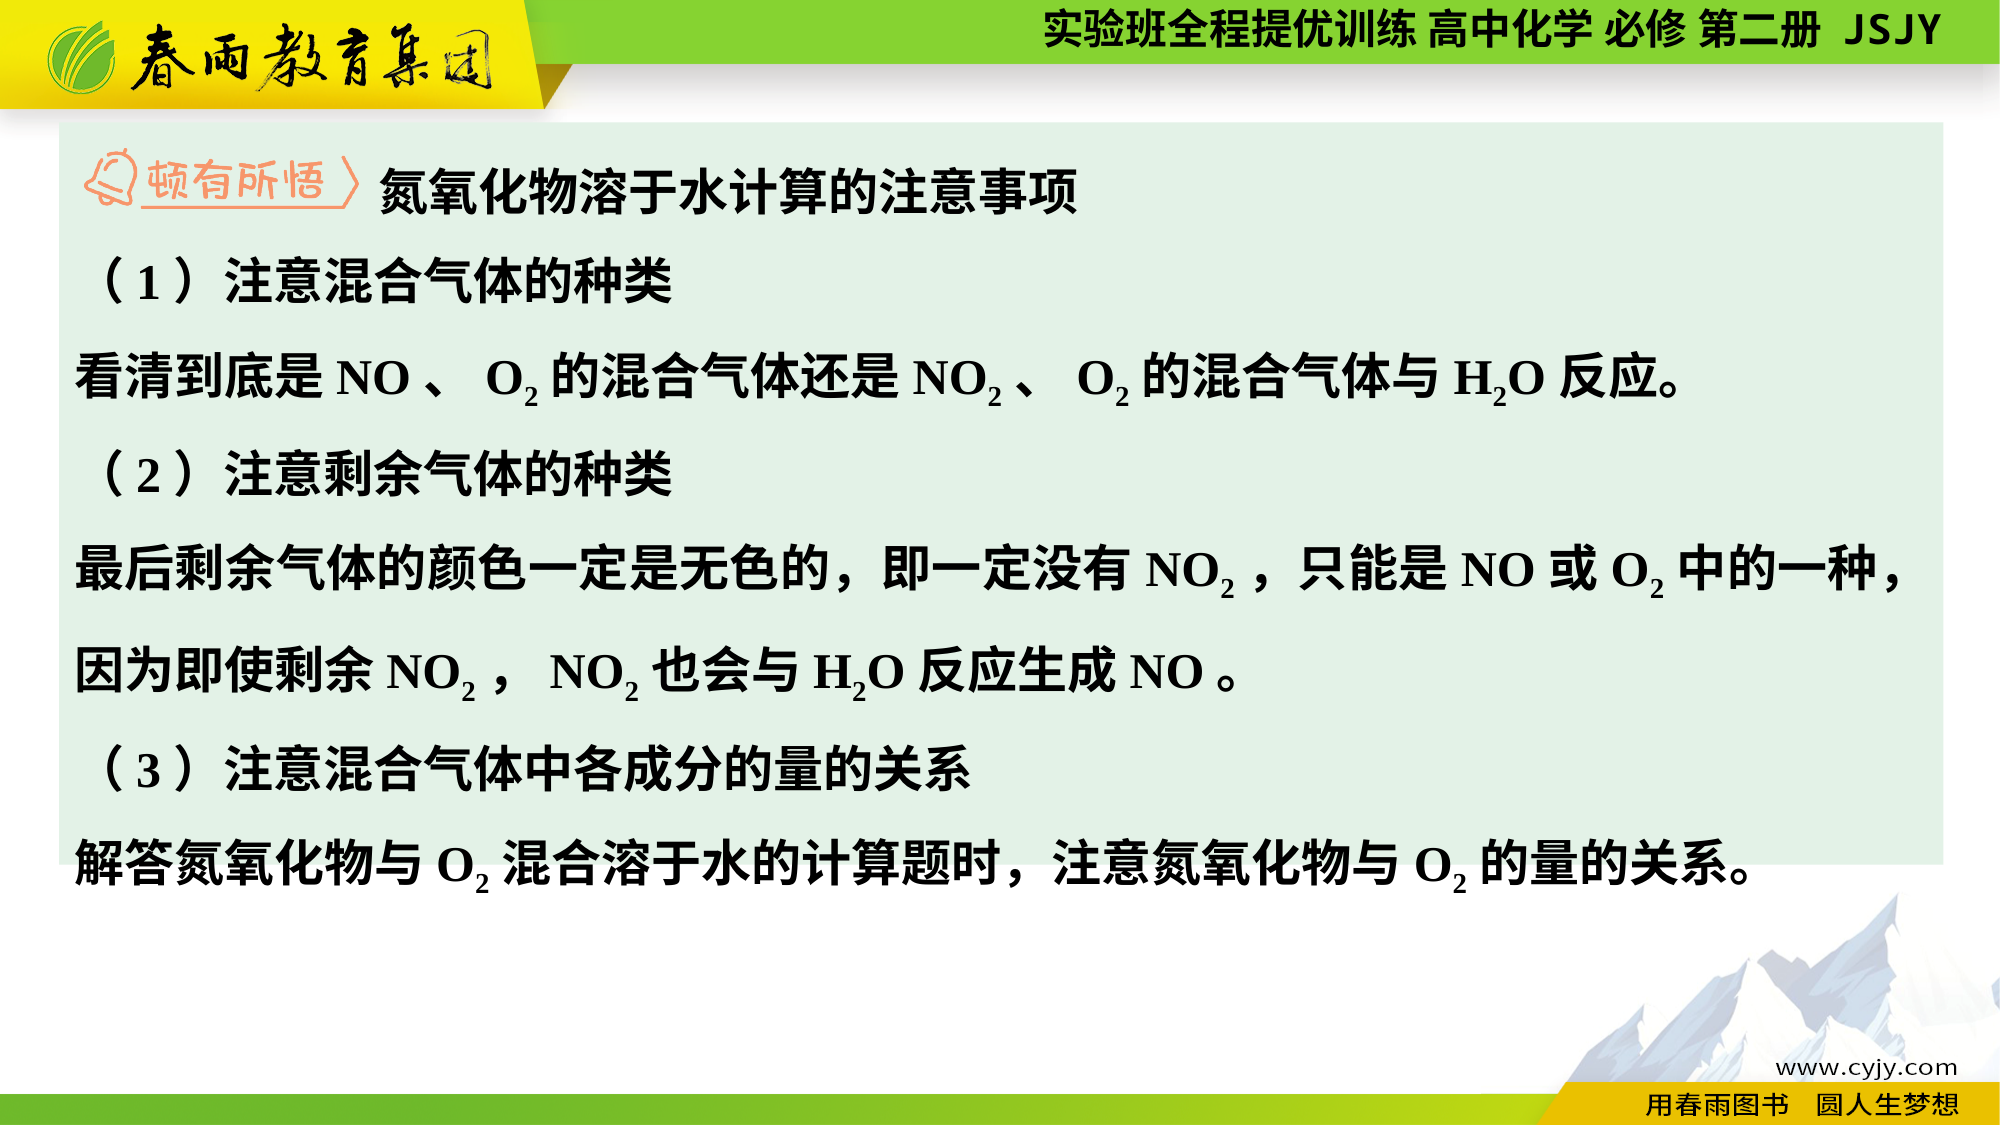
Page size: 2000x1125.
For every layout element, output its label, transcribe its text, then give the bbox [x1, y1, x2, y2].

picture [0, 0, 2000, 1125]
list 氮氧化物溶于水计算的注意事项 （1）注意混合气体的种类 看清到底是NO、O2的混合气体还是NO2、O2的混合气体与H2O反应。 （2）注意剩余气体的种类 最后剩余气体的颜色一定是无色的，即一定没有NO2，只能是NO或O2中的一种，因为即使剩余NO2，NO2也会与H2O反应生成NO。 （3）注意混合气体中各成分的量的关系 解答氮氧化物与O2混合溶于水的计算题时，注意氮氧化物与O2的量的关系。 [59, 122, 1944, 865]
